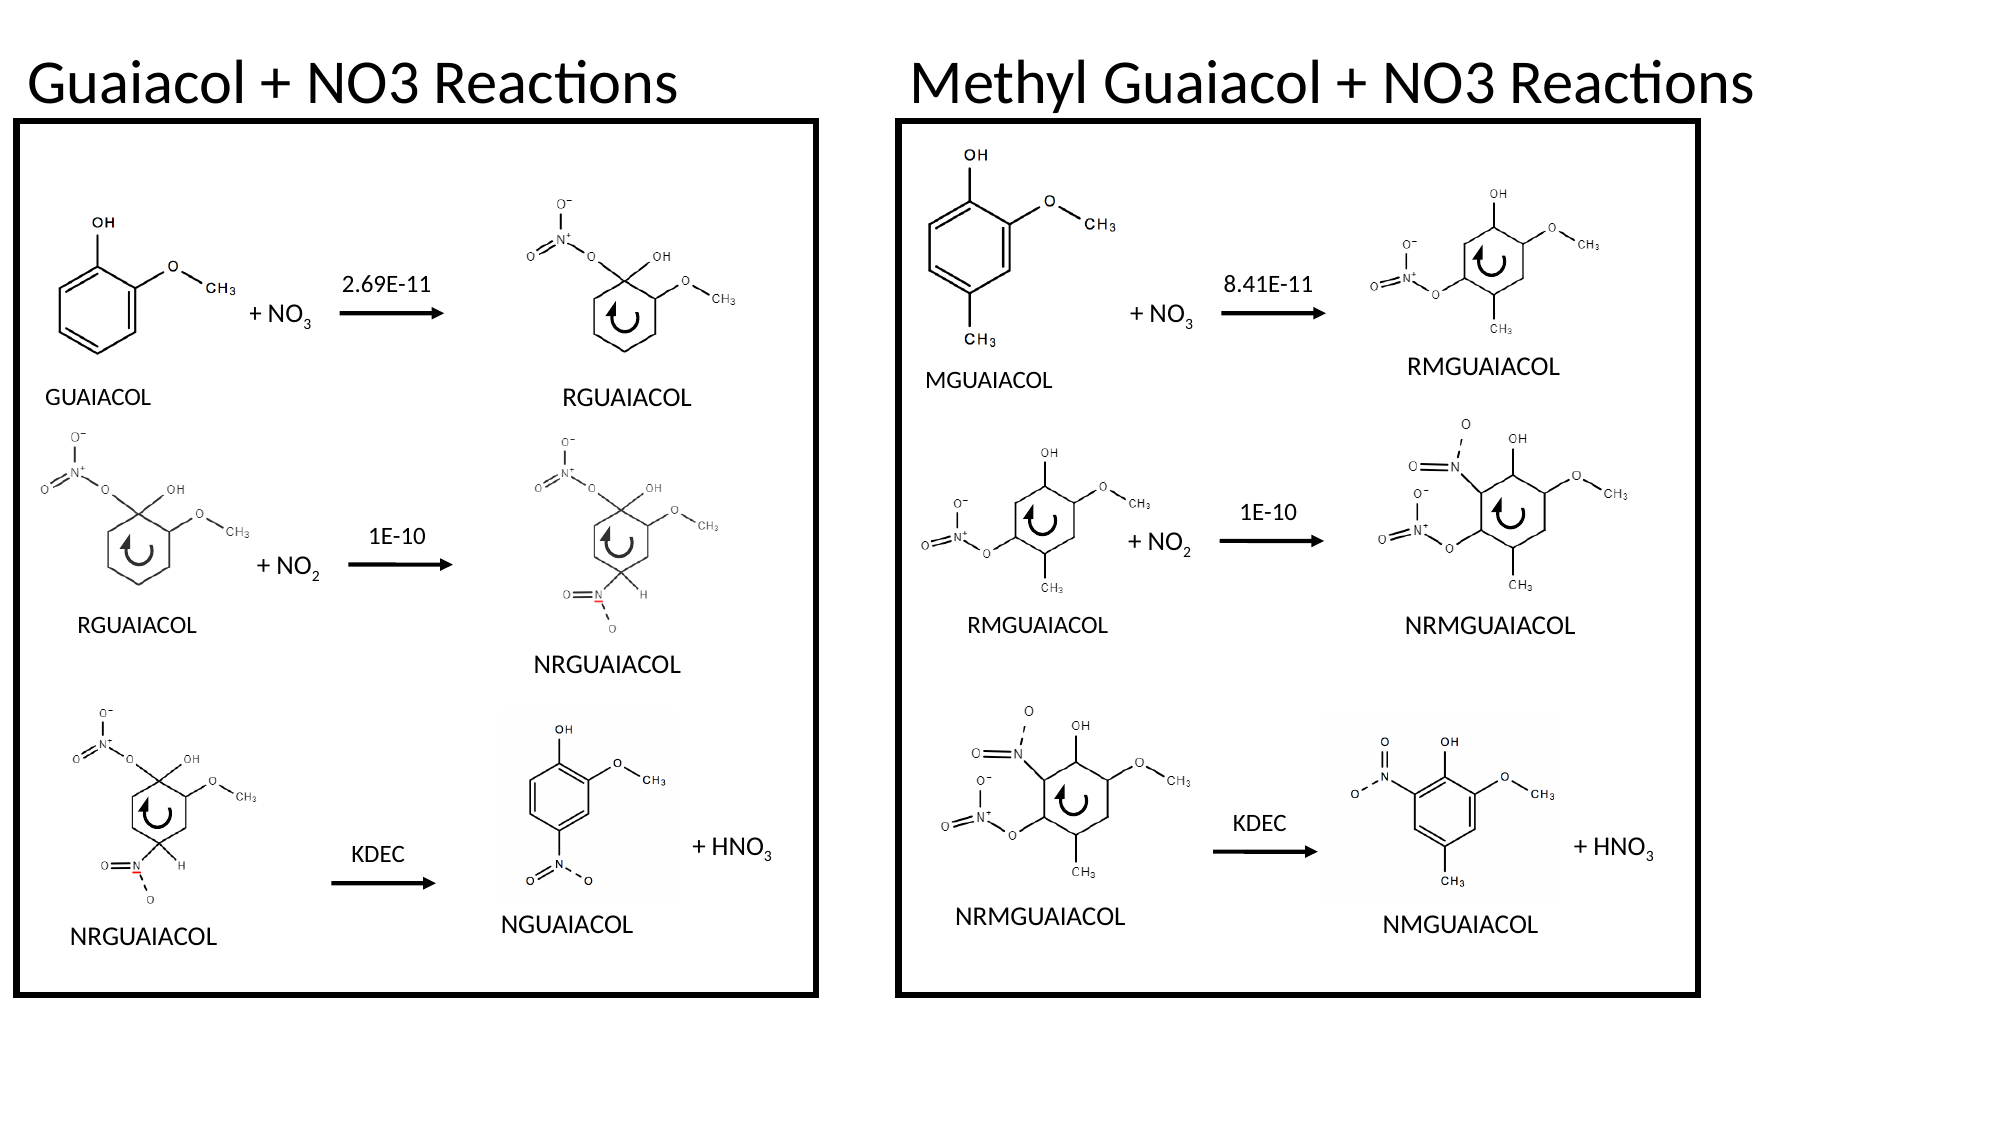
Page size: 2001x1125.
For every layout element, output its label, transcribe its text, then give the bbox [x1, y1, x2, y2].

text_box [1221, 845, 1318, 858]
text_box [601, 529, 633, 558]
text_box NRMGUAIACOL [940, 907, 1141, 938]
picture [498, 708, 677, 904]
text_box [1055, 787, 1088, 816]
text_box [121, 537, 153, 566]
picture [1340, 387, 1658, 620]
text_box NRMGUAIACOL [1390, 620, 1591, 648]
text_box + HNO3 [1563, 820, 1678, 873]
text_box RMGUAIACOL [952, 609, 1124, 646]
picture [495, 411, 728, 648]
text_box NGUAIACOL [486, 898, 649, 947]
text_box NRGUAIACOL [55, 919, 232, 958]
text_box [1492, 500, 1525, 529]
text_box + NO2 [1163, 516, 1218, 568]
text_box RMGUAIACOL [1392, 350, 1575, 387]
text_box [607, 304, 639, 333]
text_box Methyl Guaiacol + NO3 Reactions [894, 33, 1771, 124]
text_box + HNO3 [677, 820, 797, 873]
text_box GUAIACOL [30, 373, 167, 415]
picture [1358, 173, 1612, 350]
text_box MGUAIACOL [910, 366, 1068, 401]
text_box [1221, 307, 1326, 320]
picture [33, 682, 266, 919]
text_box Guaiacol + NO3 Reactions [12, 33, 695, 124]
text_box + NO3 [1127, 288, 1220, 340]
text_box [348, 558, 453, 571]
picture [903, 137, 1127, 366]
text_box 1E-10 [1224, 488, 1313, 533]
text_box KDEC [1221, 799, 1302, 844]
text_box [897, 124, 1699, 996]
text_box [16, 120, 817, 996]
picture [504, 182, 746, 371]
text_box [1219, 534, 1325, 548]
picture [34, 210, 250, 368]
text_box NRGUAIACOL [518, 648, 696, 687]
text_box [339, 307, 445, 320]
picture [909, 432, 1163, 609]
text_box 8.41E-11 [1208, 260, 1329, 306]
text_box KDEC [336, 830, 420, 876]
text_box + NO2 [260, 539, 347, 592]
text_box RGUAIACOL [62, 603, 212, 646]
text_box [331, 877, 436, 890]
picture [1323, 711, 1563, 903]
text_box + NO3 [250, 288, 338, 340]
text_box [139, 799, 171, 828]
text_box 2.69E-11 [327, 260, 447, 306]
picture [903, 674, 1221, 907]
text_box NMGUAIACOL [1368, 903, 1554, 947]
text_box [1473, 247, 1506, 276]
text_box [1024, 506, 1057, 536]
text_box RGUAIACOL [547, 372, 707, 411]
text_box 1E-10 [353, 511, 441, 557]
picture [18, 415, 260, 603]
